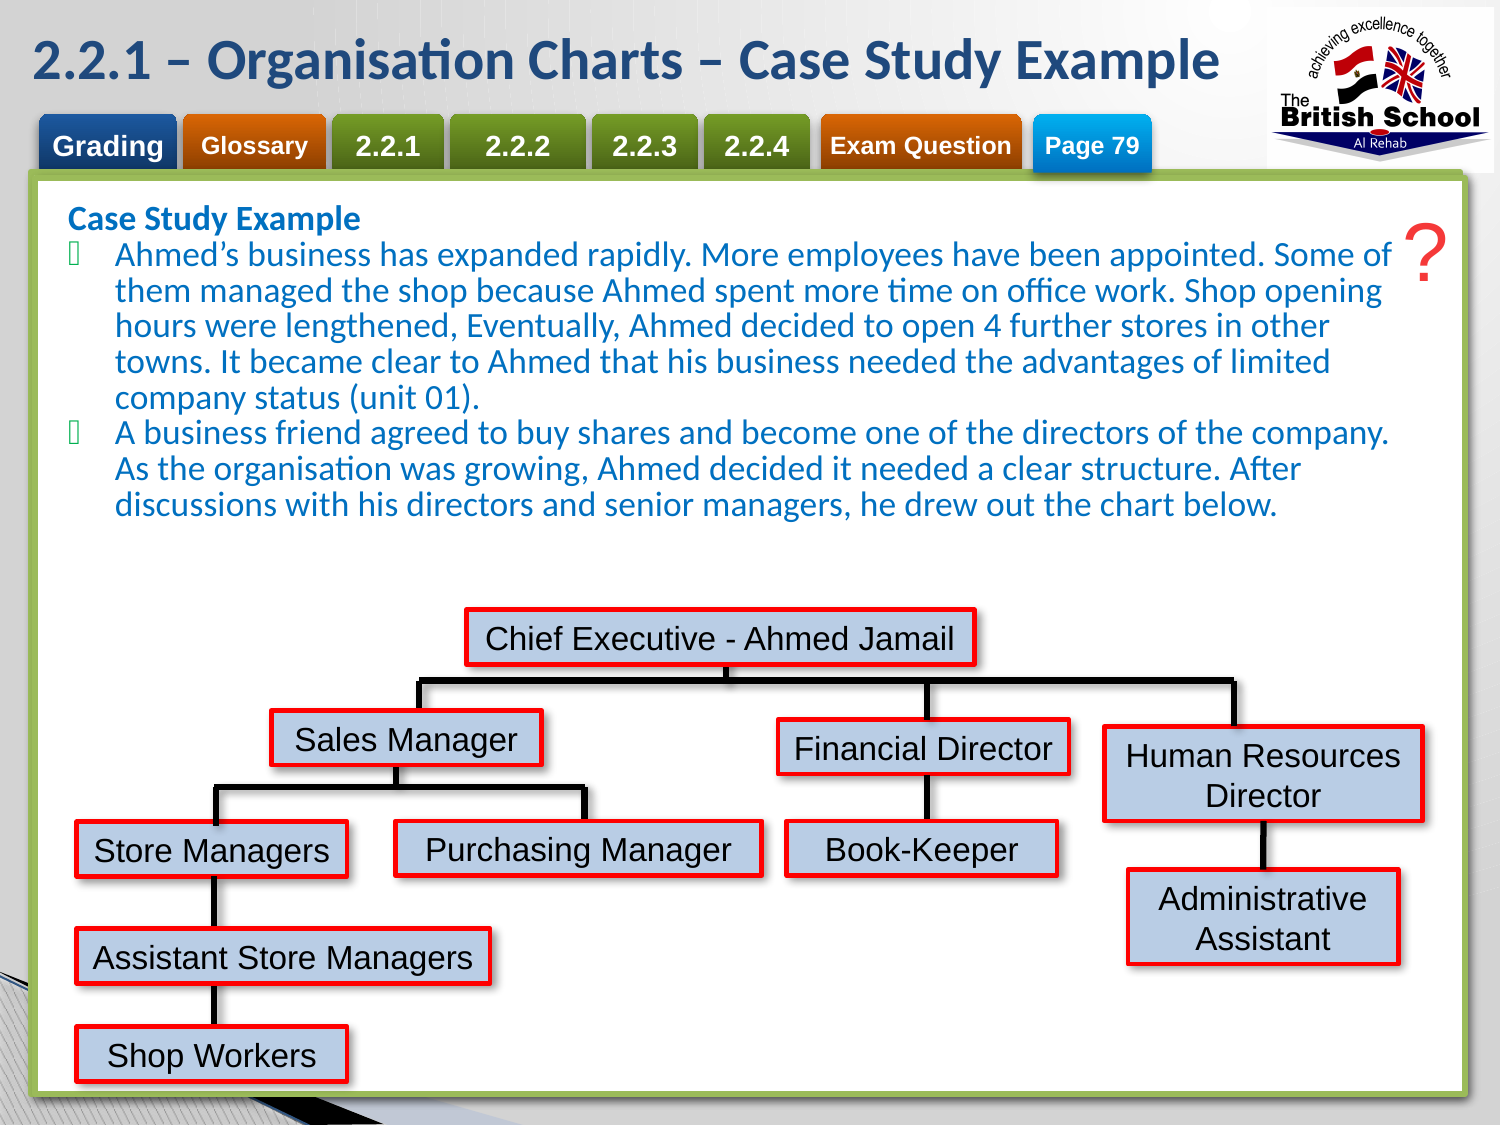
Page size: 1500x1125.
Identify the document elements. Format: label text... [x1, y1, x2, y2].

text_box ? [1387, 190, 1447, 306]
text_box Shop Workers [76, 1026, 347, 1082]
picture [1267, 7, 1495, 173]
text_box Store Managers [76, 821, 347, 877]
title 2.2.1 – Organisation Charts – Case Study Example [17, 7, 1282, 106]
table_header Case Study Example Ahmed’s business has expanded rapidly. More employees have been appointed. Some of them managed the shop because Ahmed spent more time on office work. Shop opening hours were lengthened, Eventually, Ahmed decided to open 4 further stores in other towns. It became clear to Ahmed that his business needed the advantages of limited company status (unit 01). A business friend agreed to buy shares and become one of the directors of the company. As the organisation was growing, Ahmed decided it needed a clear structure. After discussions with his directors and senior managers, he drew out the chart below. [53, 196, 1447, 1082]
text_box Assistant Store Managers [76, 928, 209, 984]
text_box Sales Manager [271, 710, 542, 766]
text_box Purchasing Manager [395, 820, 762, 876]
text_box Book-Keeper [786, 820, 1058, 876]
text_box Page 79 [1033, 114, 1152, 173]
text_box Chief Executive - Ahmed Jamail [466, 609, 975, 665]
text_box Assistant Store Managers [219, 928, 491, 984]
text_box Human Resources Director [1104, 726, 1423, 821]
text_box Financial Director [778, 719, 1069, 775]
picture [281, 1114, 303, 1125]
text_box Administrative Assistant [1128, 869, 1399, 965]
text_box [35, 178, 1465, 1094]
